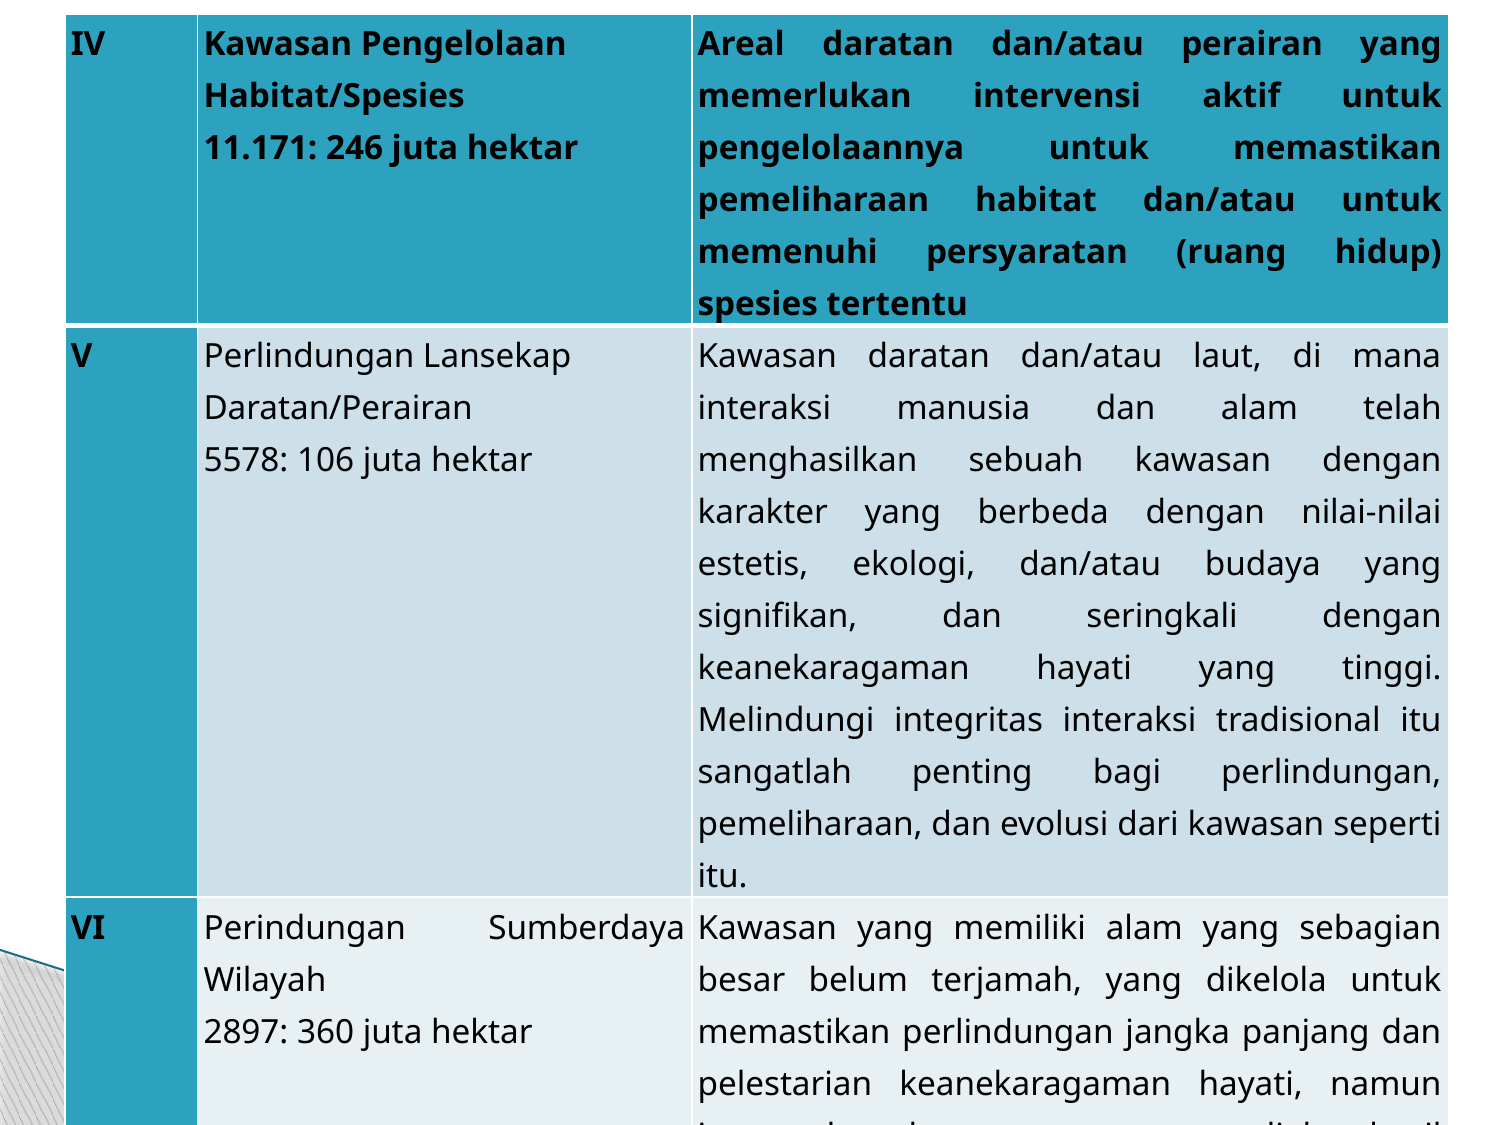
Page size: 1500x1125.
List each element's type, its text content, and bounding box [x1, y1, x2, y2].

table_cell V [66, 328, 197, 896]
table_cell Kawasan daratan dan/atau laut, di mana interaksi manusia dan alam telah menghasilkan sebuah kawasan dengan karakter yang berbeda dengan nilai-nilai estetis, ekologi, dan/atau budaya yang signifikan, dan seringkali dengan keanekaragaman hayati yang tinggi. Melindungi integritas interaksi tradisional itu sangatlah penting bagi perlindungan, pemeliharaan, dan evolusi dari kawasan seperti itu. [693, 328, 1448, 896]
table_header Areal daratan dan/atau perairan yang memerlukan intervensi aktif untuk pengelolaannya untuk memastikan pemeliharaan habitat dan/atau untuk memenuhi persyaratan (ruang hidup) spesies tertentu [693, 15, 1448, 323]
table_cell Perindungan Sumberdaya Wilayah 2897: 360 juta hektar [198, 898, 691, 1125]
table_cell Kawasan yang memiliki alam yang sebagian besar belum terjamah, yang dikelola untuk memastikan perlindungan jangka panjang dan pelestarian keanekaragaman hayati, namun juga pada waktu yang sama menyediakan hasil bumi untuk memenuhi kebutuhan masyarakat [693, 898, 1448, 1125]
table_header Kawasan Pengelolaan Habitat/Spesies 11.171: 246 juta hektar [198, 15, 691, 323]
table_cell Perlindungan Lansekap Daratan/Perairan 5578: 106 juta hektar [198, 328, 691, 896]
table_cell VI [66, 898, 197, 1125]
table_header IV [66, 15, 197, 323]
